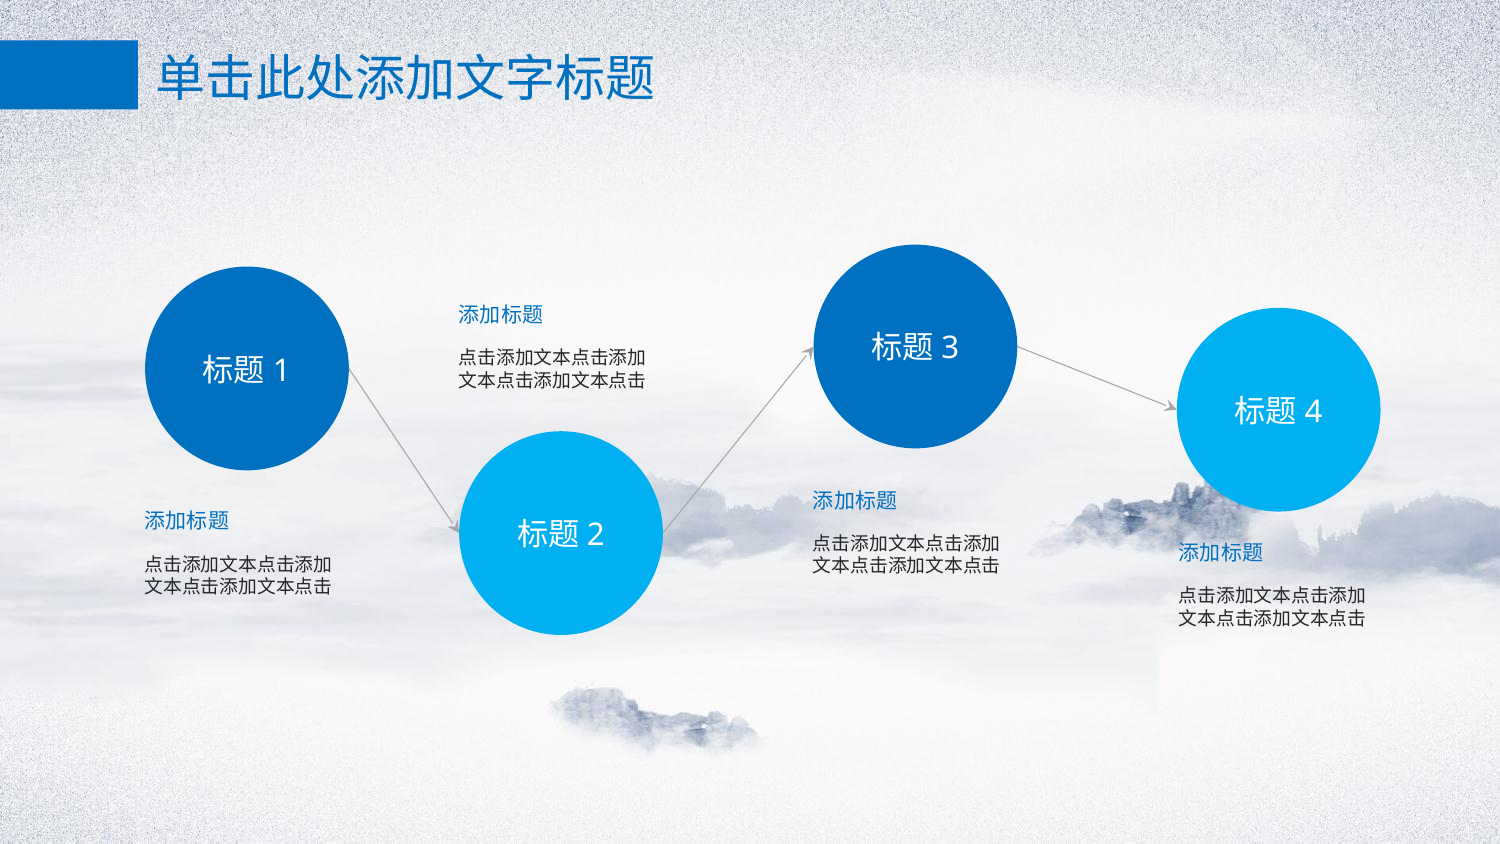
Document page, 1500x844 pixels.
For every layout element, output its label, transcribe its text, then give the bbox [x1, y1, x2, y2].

text_box 添加标题 [129, 487, 332, 541]
text_box 点击添加文本点击添加文本点击添加文本点击 [1163, 576, 1396, 637]
text_box 添加标题 [814, 467, 1000, 520]
text_box 点击添加文本点击添加文本点击添加文本点击 [443, 338, 676, 399]
text_box 标题2 [458, 430, 664, 636]
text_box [662, 346, 814, 534]
text_box 标题4 [1175, 306, 1382, 513]
text_box 添加标题 [1163, 519, 1366, 573]
text_box 标题3 [812, 243, 1019, 450]
picture [0, 0, 1500, 844]
text_box 点击添加文本点击添加文本点击添加文本点击 [798, 524, 1031, 584]
text_box 添加标题 [443, 281, 646, 335]
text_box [1017, 346, 1177, 410]
text_box 标题1 [144, 265, 350, 472]
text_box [348, 368, 460, 534]
text_box 点击添加文本点击添加文本点击添加文本点击 [129, 544, 362, 605]
